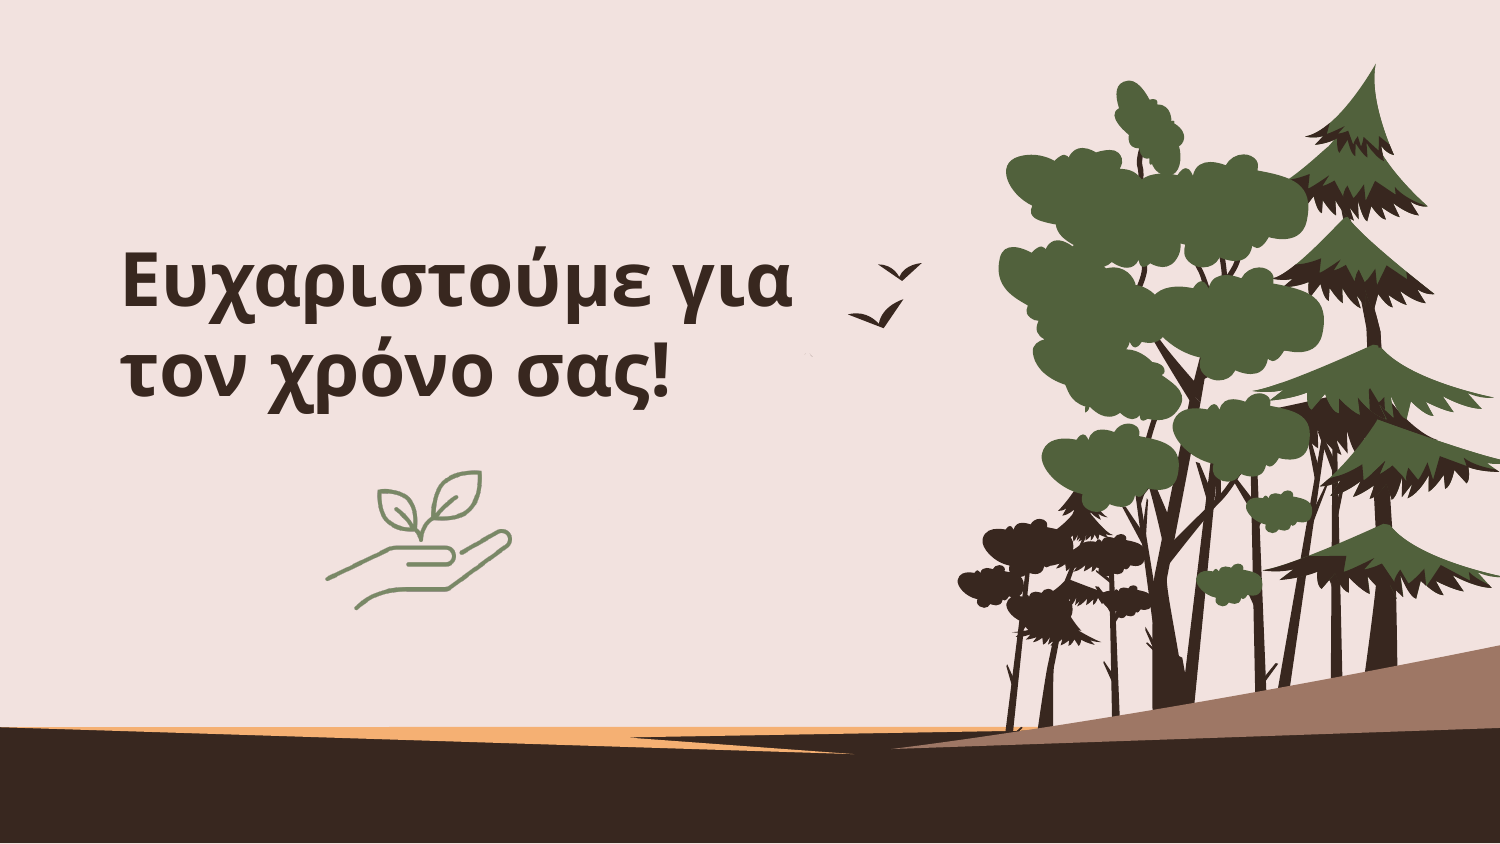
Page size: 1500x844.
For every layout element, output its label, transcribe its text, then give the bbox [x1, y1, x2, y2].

title Ευχαριστούμε για τον χρόνο σας! [104, 221, 871, 427]
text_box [890, 63, 1500, 780]
picture [90, 439, 920, 691]
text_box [847, 262, 922, 329]
